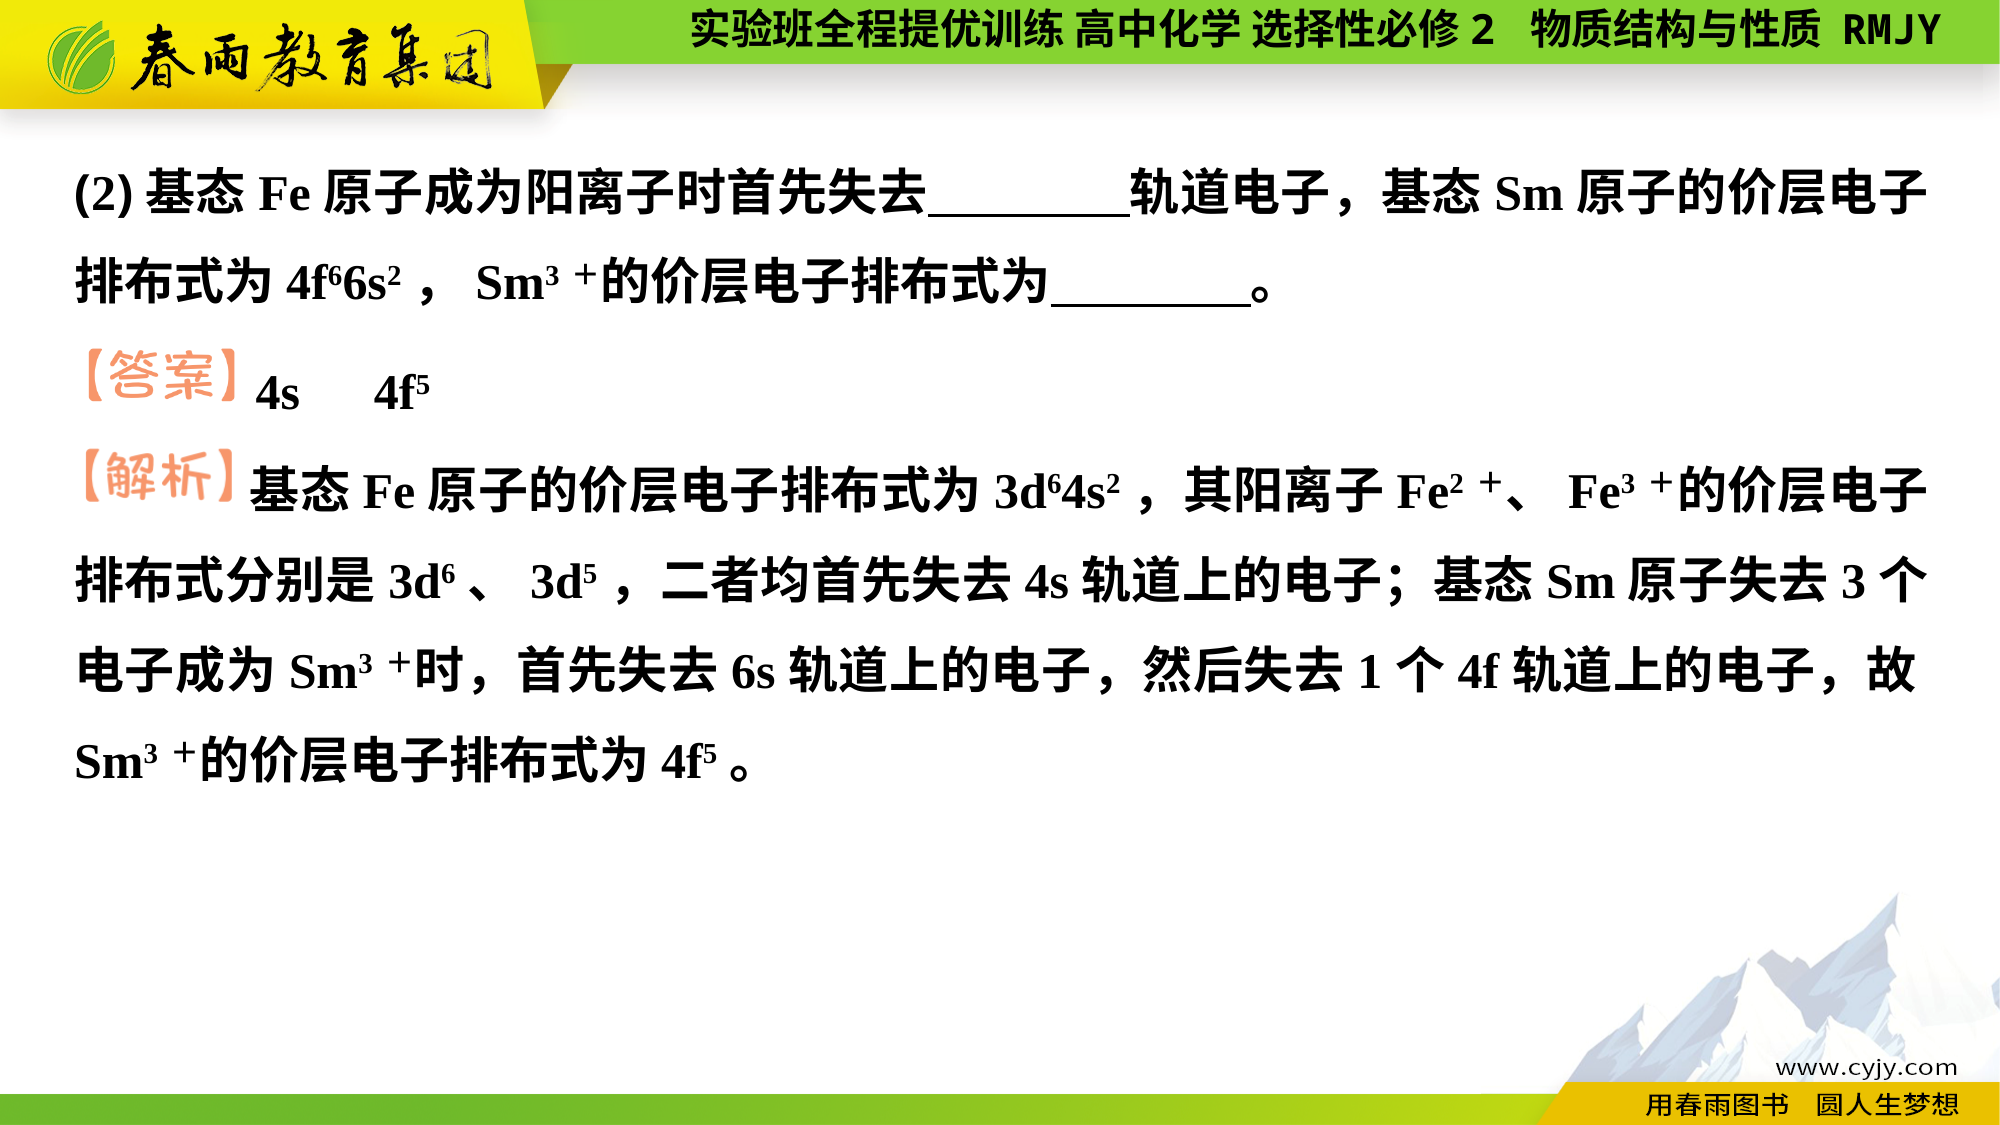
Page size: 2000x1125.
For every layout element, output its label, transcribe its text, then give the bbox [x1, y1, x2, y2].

text_box 基态Fe原子的价层电子排布式为3d64s2，其阳离子Fe2＋、Fe3＋的价层电子排布式分别是3d6、3d5，二者均首先失去4s轨道上的电子；基态Sm原子失去3个电子成为Sm3＋时，首先失去6s轨道上的电子，然后失去1个4f轨道上的电子，故Sm3＋的价层电子排布式为4f5。 [59, 420, 1944, 796]
list (2)基态Fe原子成为阳离子时首先失去 轨道电子，基态Sm原子的价层电子排布式为4f66s2，Sm3＋的价层电子排布式为 。 [59, 122, 1944, 308]
picture [0, 0, 2000, 1125]
text_box 4s 4f5 [240, 321, 1944, 420]
